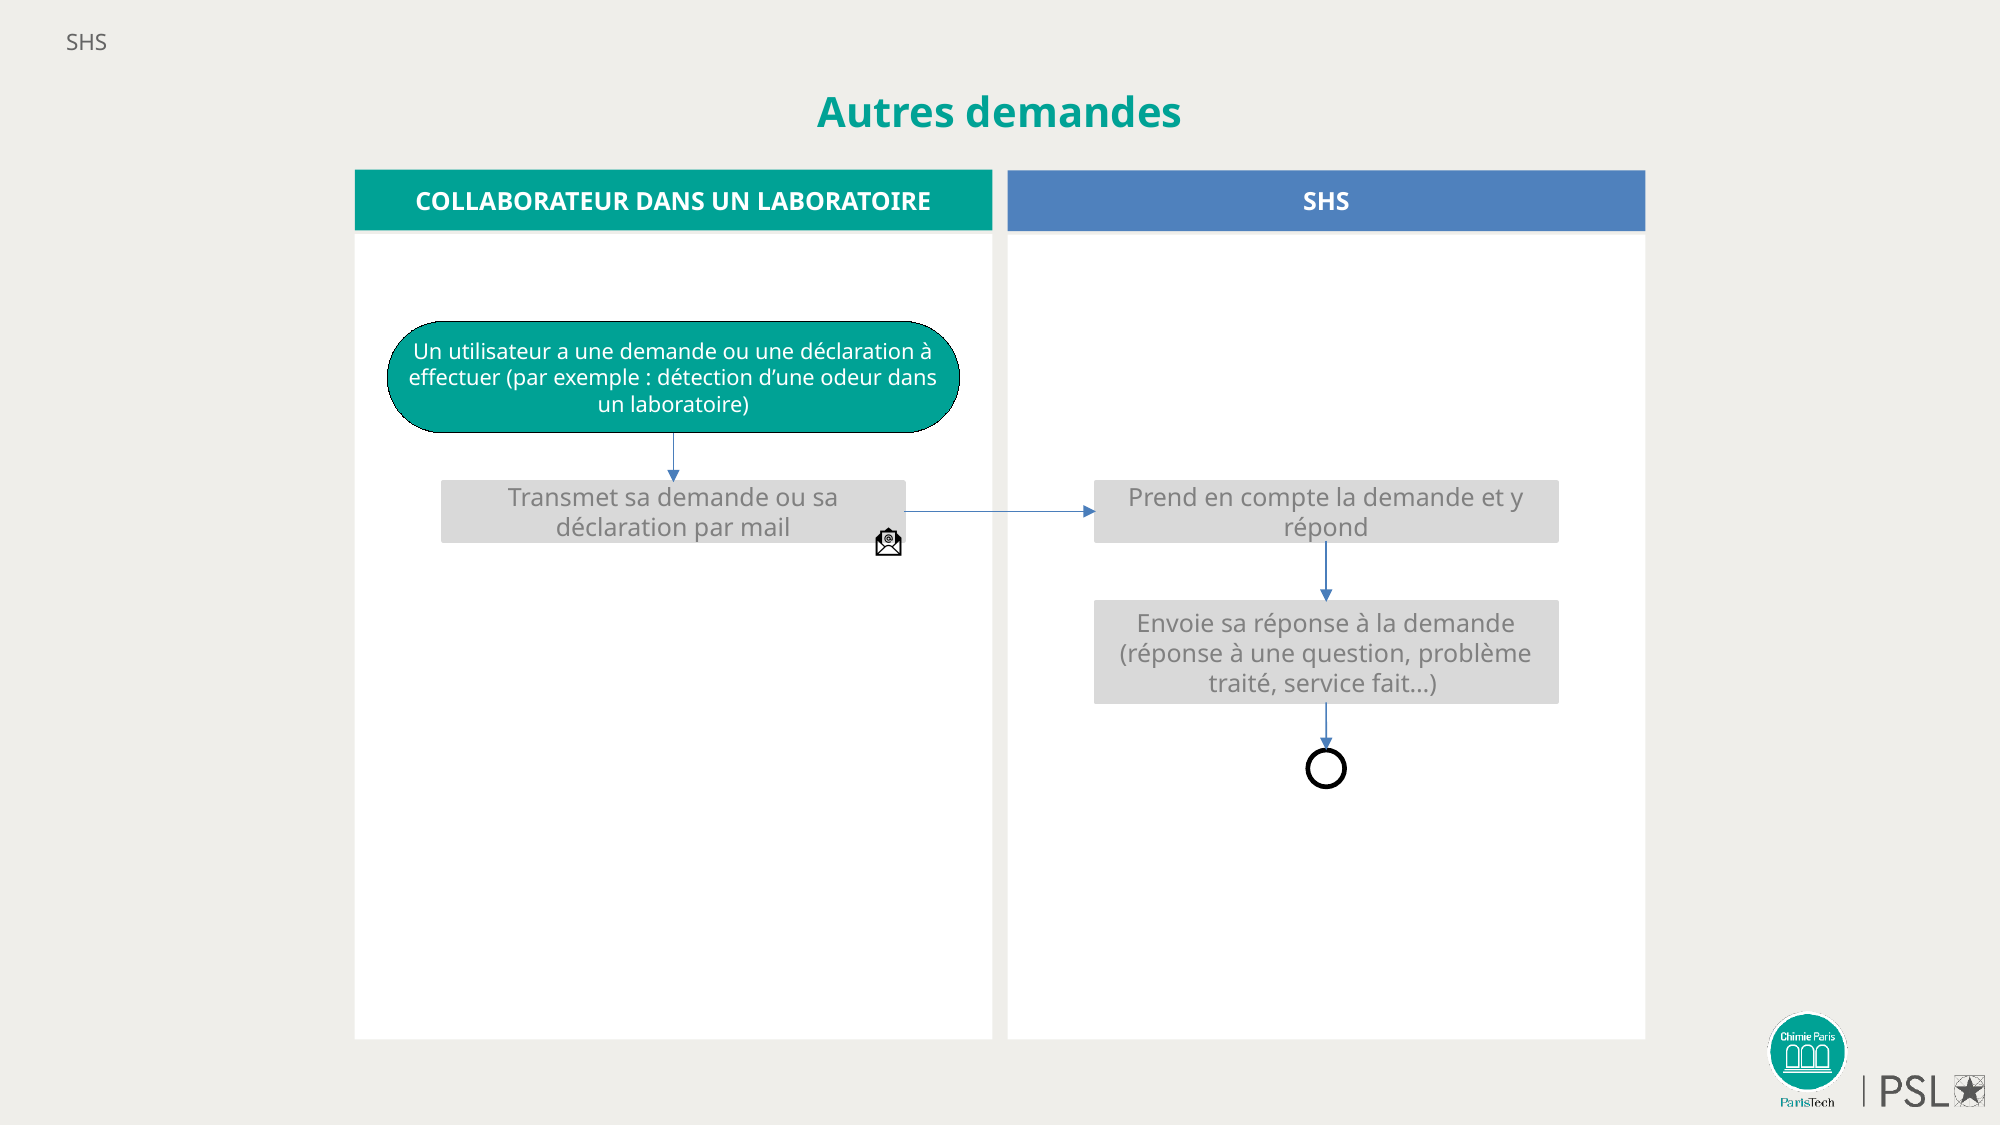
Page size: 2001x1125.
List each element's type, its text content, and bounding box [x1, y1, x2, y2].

title Autres demandes [149, 75, 1851, 147]
picture [1767, 1011, 1985, 1107]
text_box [1007, 169, 1646, 1040]
picture [873, 526, 904, 557]
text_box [354, 169, 993, 1040]
list SHS [50, 19, 1047, 55]
